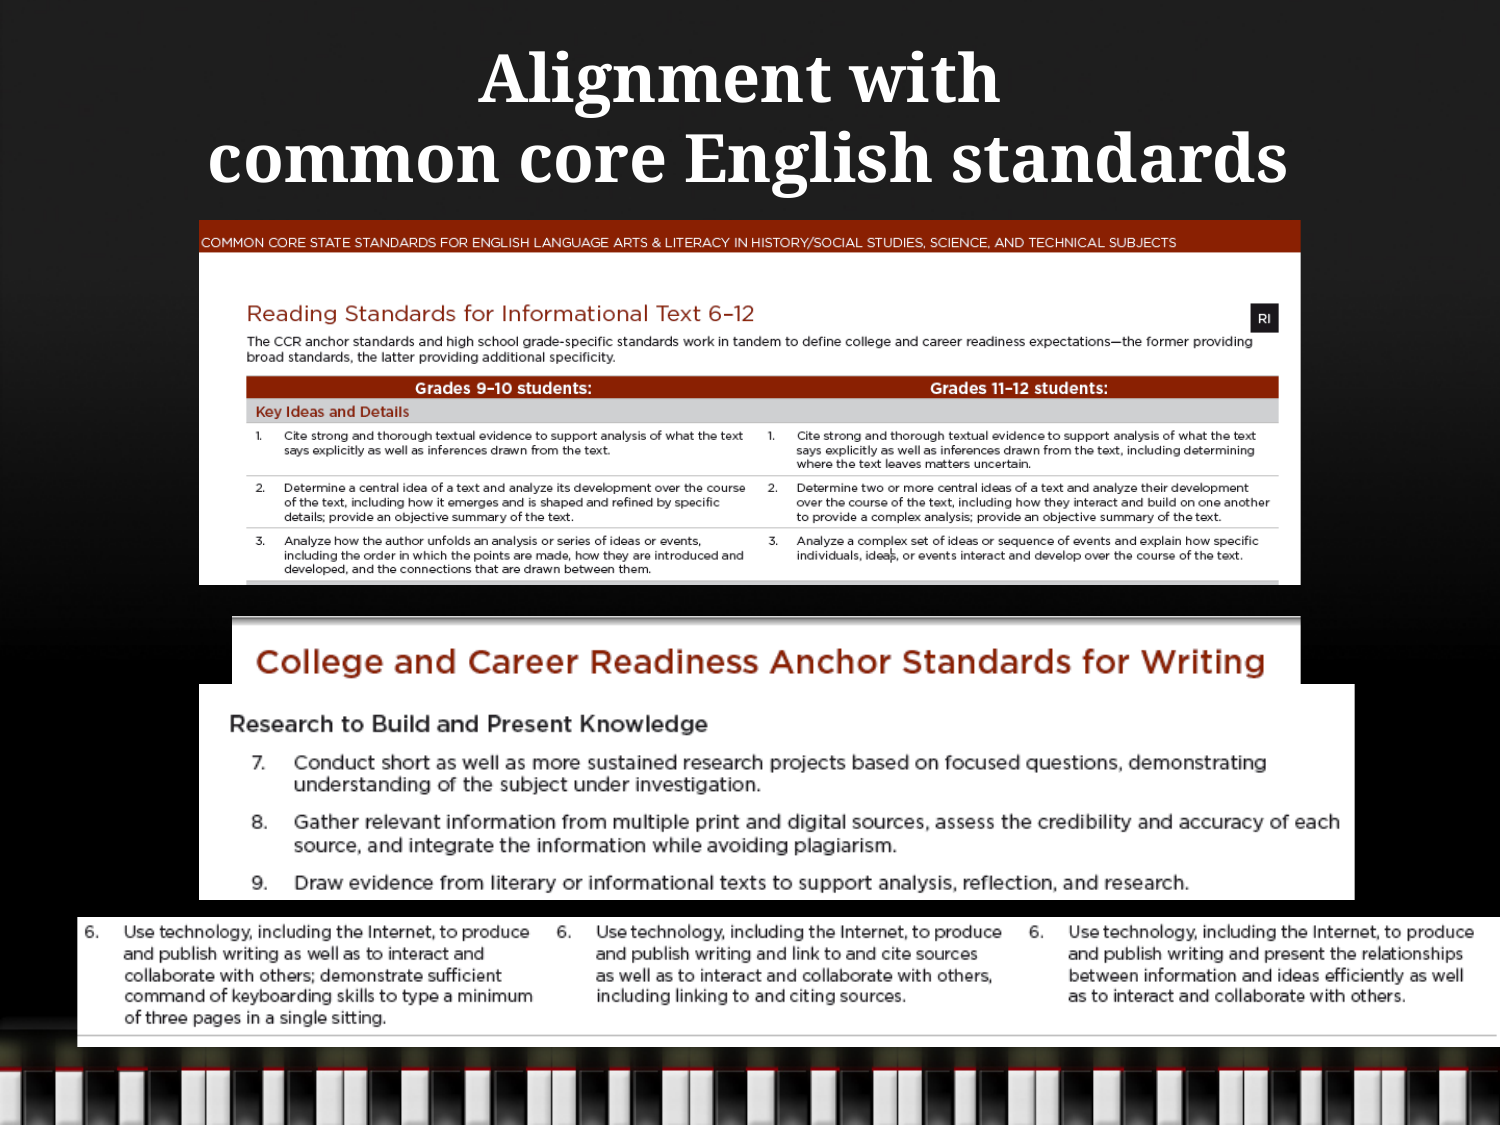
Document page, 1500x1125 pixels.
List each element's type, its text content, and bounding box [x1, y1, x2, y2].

picture [0, 0, 1500, 1125]
title Alignment with common core English standards [37, 10, 1461, 221]
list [198, 220, 1301, 585]
